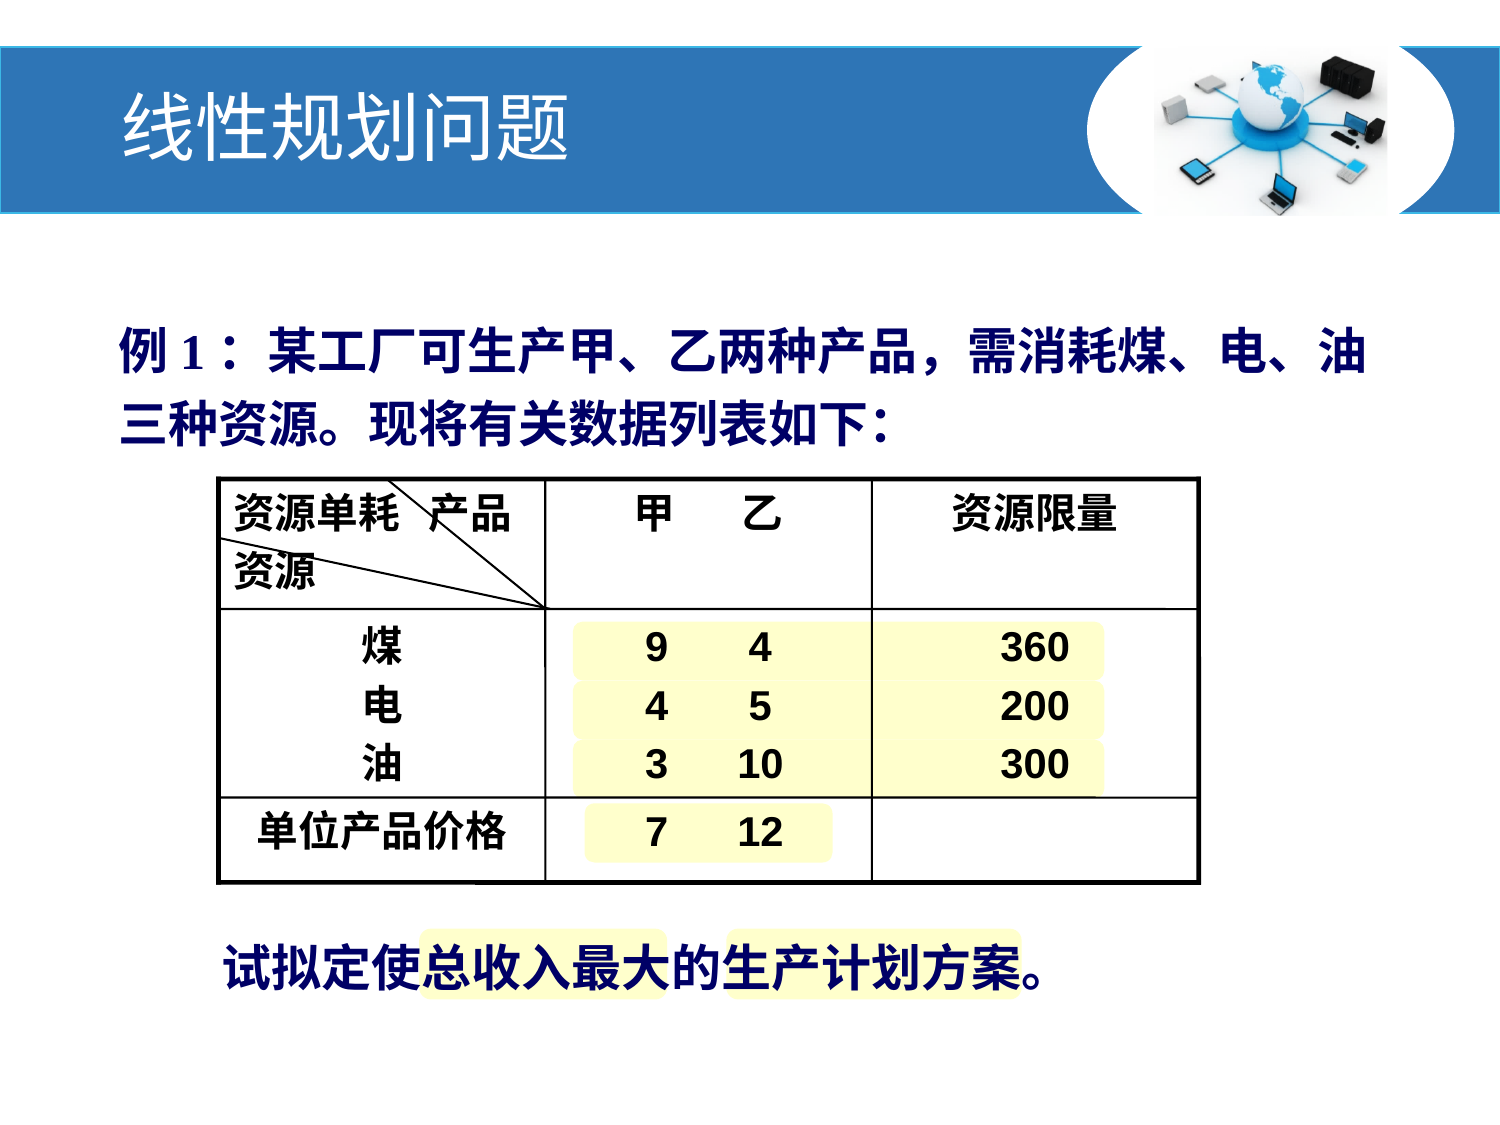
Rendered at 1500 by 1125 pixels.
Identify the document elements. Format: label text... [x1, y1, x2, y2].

title 线性规划问题 [105, 50, 1060, 214]
picture [1154, 46, 1388, 216]
text_box 试拟定使总收入最大的生产计划方案。 [206, 929, 1211, 1004]
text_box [218, 479, 1199, 883]
list 例1：某工厂可生产甲、乙两种产品，需消耗煤、电、油三种资源。现将有关数据列表如下： [103, 299, 1397, 480]
